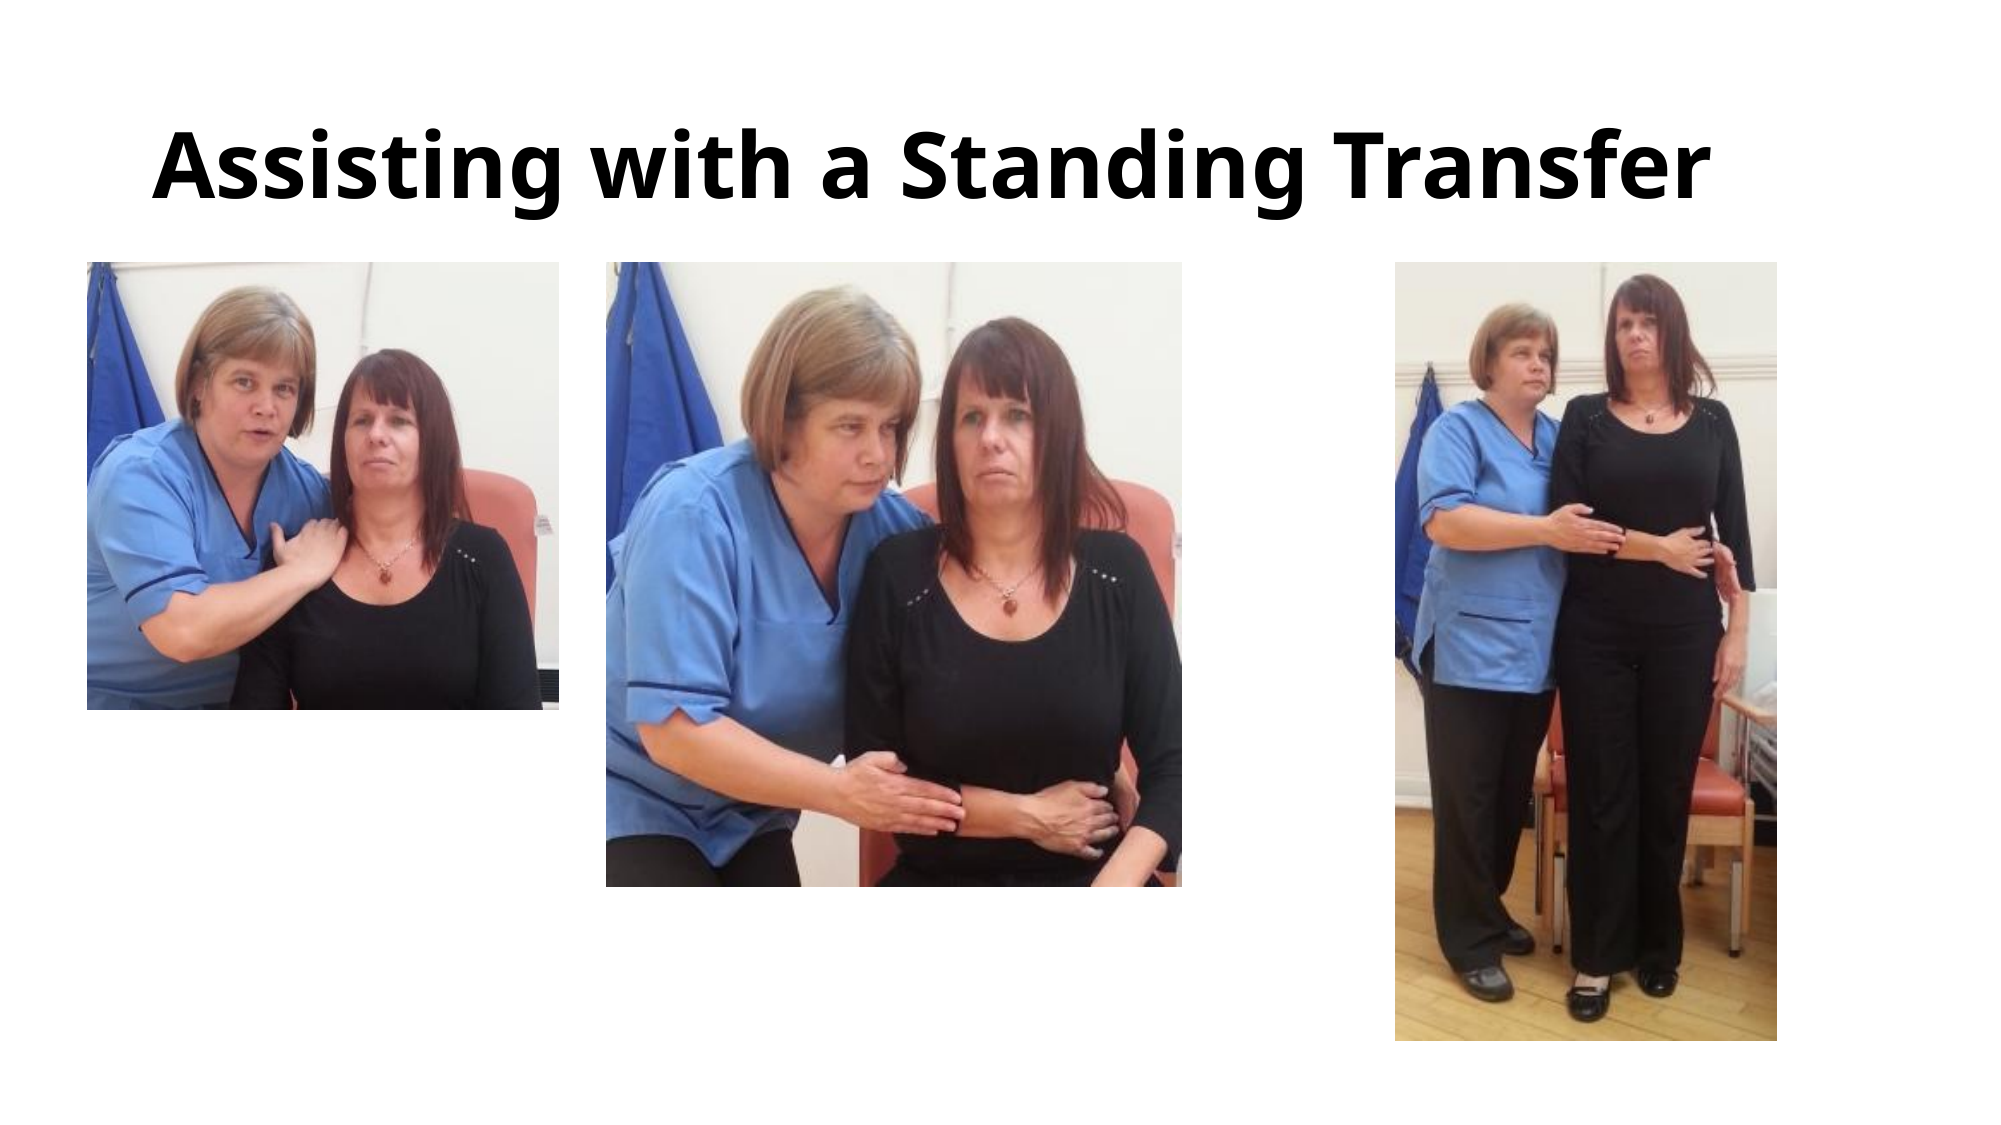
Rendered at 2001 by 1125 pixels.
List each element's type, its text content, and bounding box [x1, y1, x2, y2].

picture [1395, 262, 1777, 1041]
picture [606, 262, 1182, 887]
title Assisting with a Standing Transfer [137, 59, 1863, 278]
picture [87, 262, 559, 710]
